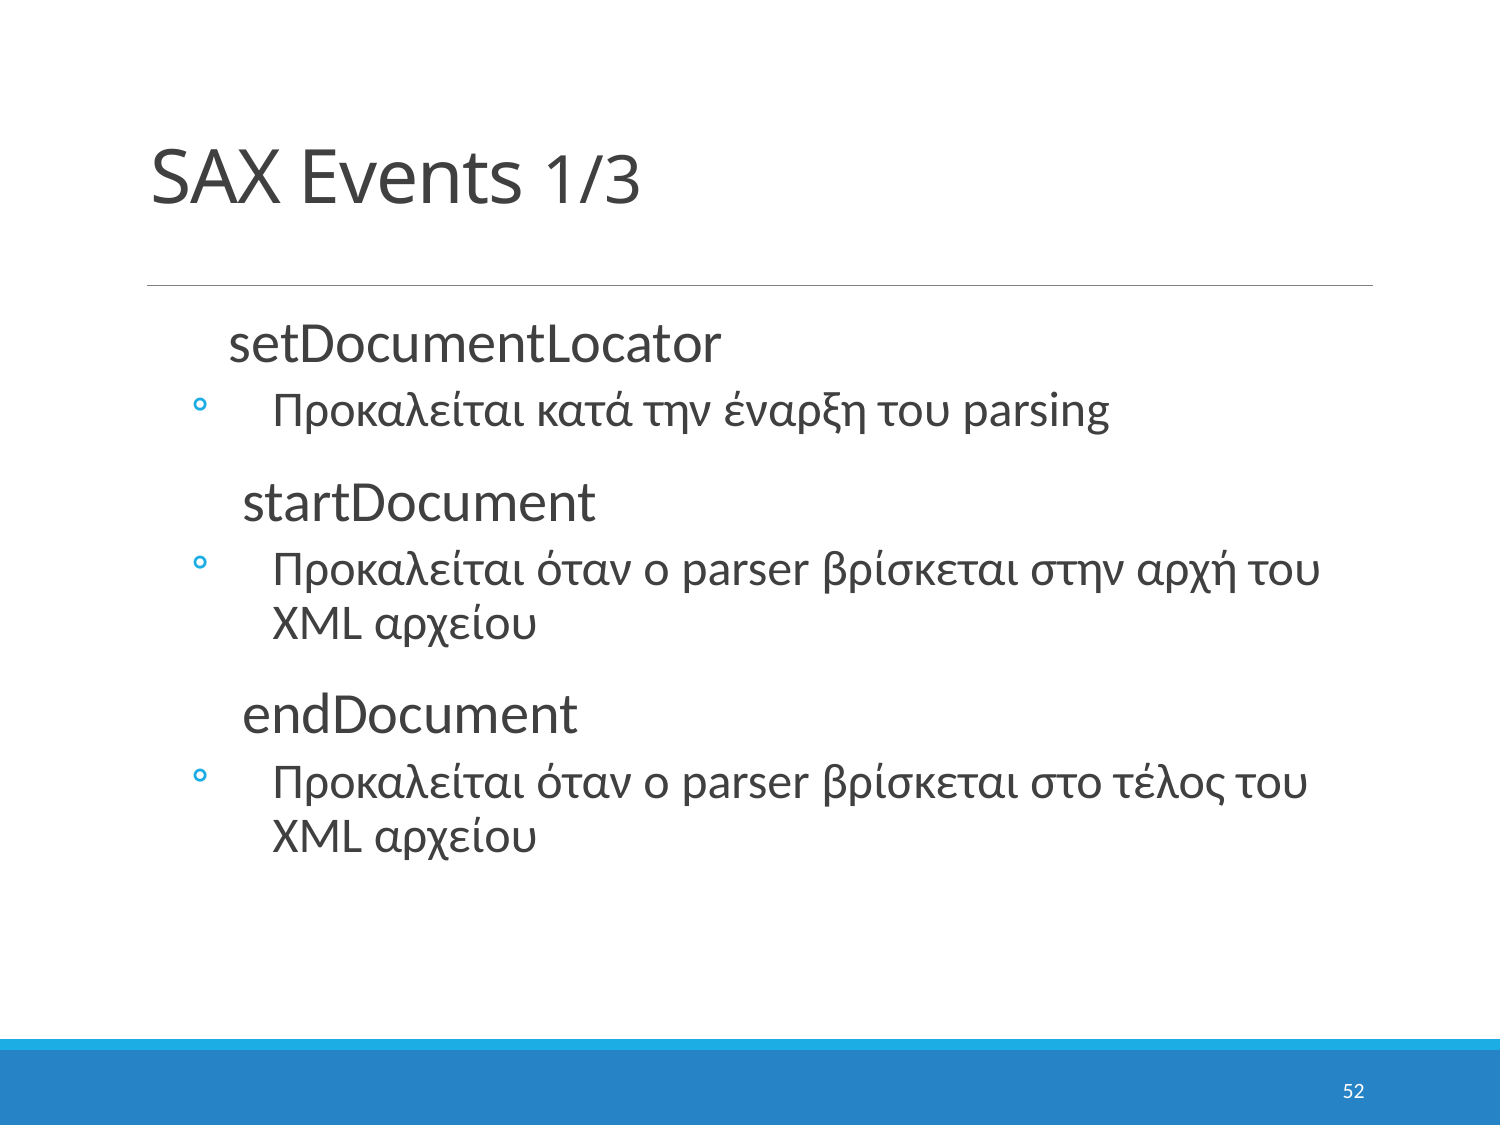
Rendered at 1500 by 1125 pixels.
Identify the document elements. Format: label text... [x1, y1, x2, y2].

slide_number 52 [1218, 1059, 1380, 1120]
title SAX Events 1/3 [135, 43, 1373, 227]
list setDocumentLocator Προκαλείται κατά την έναρξη του parsing startDocument Προκαλείται όταν ο parser βρίσκεται στην αρχή του XML αρχείου endDocument Προκαλείται όταν ο parser βρίσκεται στο τέλος του XML αρχείου [135, 304, 1373, 1029]
